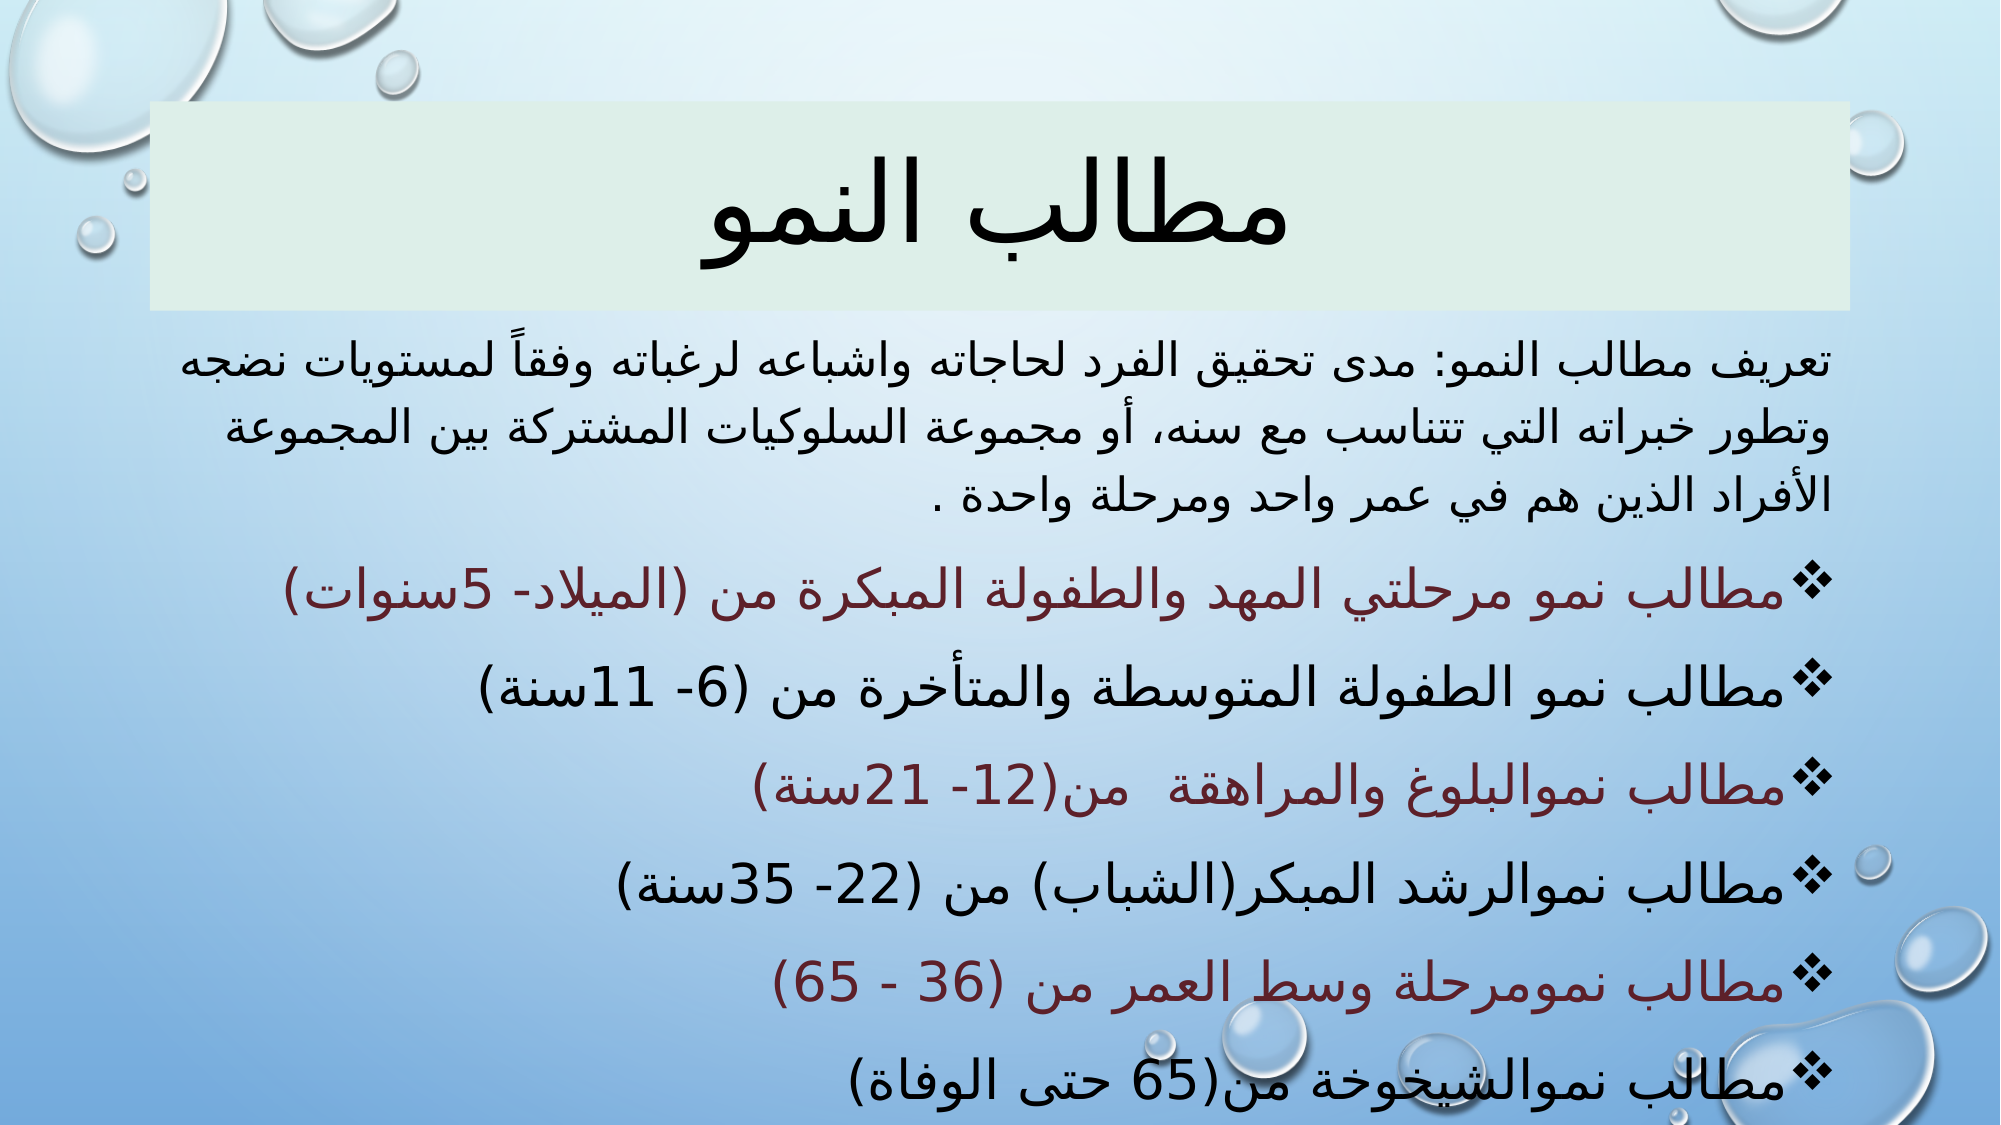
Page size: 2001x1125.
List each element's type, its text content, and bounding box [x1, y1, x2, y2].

list تعريف مطالب النمو: مدى تحقيق الفرد لحاجاته واشباعه لرغباته وفقاً لمستويات نضجه وتطور خبراته التي تتناسب مع سنه، أو مجموعة السلوكيات المشتركة بين المجموعة الأفراد الذين هم في عمر واحد ومرحلة واحدة . مطالب نمو مرحلتي المهد والطفولة المبكرة من (الميلاد- 5سنوات) مطالب نمو الطفولة المتوسطة والمتأخرة من (6- 11سنة) مطالب نموالبلوغ والمراهقة من(12- 21سنة) مطالب نموالرشد المبكر(الشباب) من (22- 35سنة) مطالب نمومرحلة وسط العمر من (36 - 65) مطالب نموالشيخوخة من(65 حتى الوفاة) [149, 310, 1851, 1125]
title مطالب النمو [149, 101, 1851, 310]
picture [0, 0, 2000, 1125]
